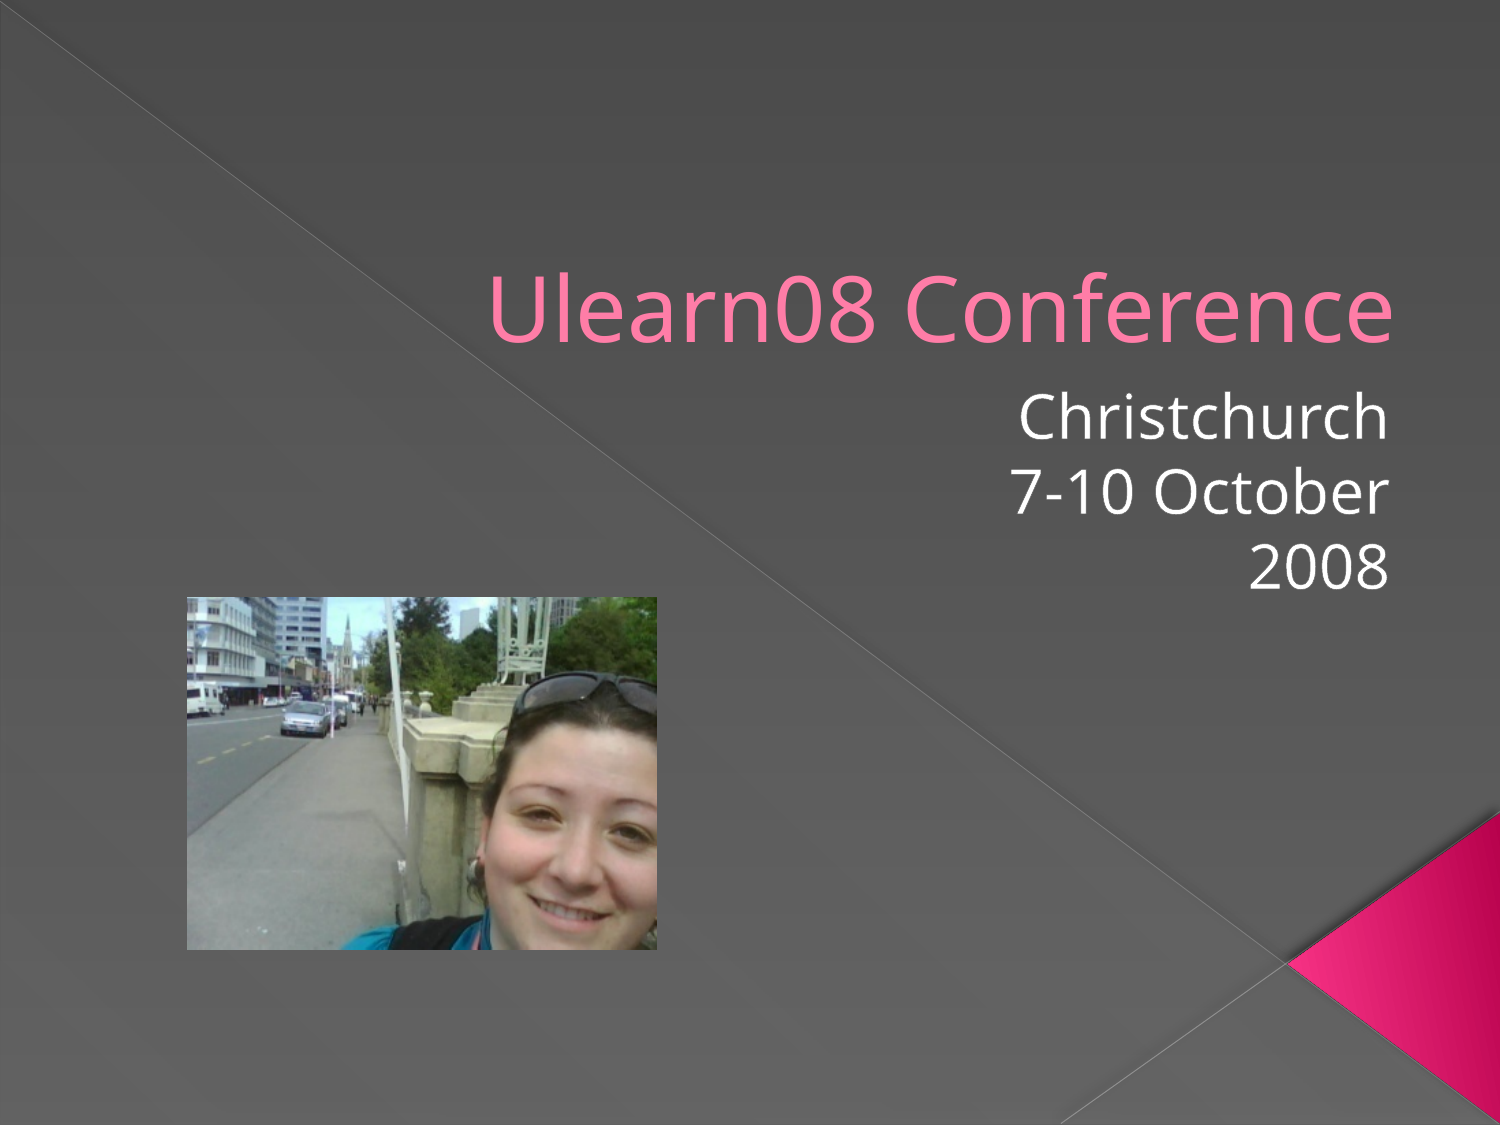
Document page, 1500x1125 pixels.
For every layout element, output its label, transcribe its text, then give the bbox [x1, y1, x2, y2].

title Ulearn08 Conference [88, 127, 1412, 369]
subtitle Christchurch 7-10 October 2008 [88, 369, 1412, 657]
picture [187, 597, 657, 950]
